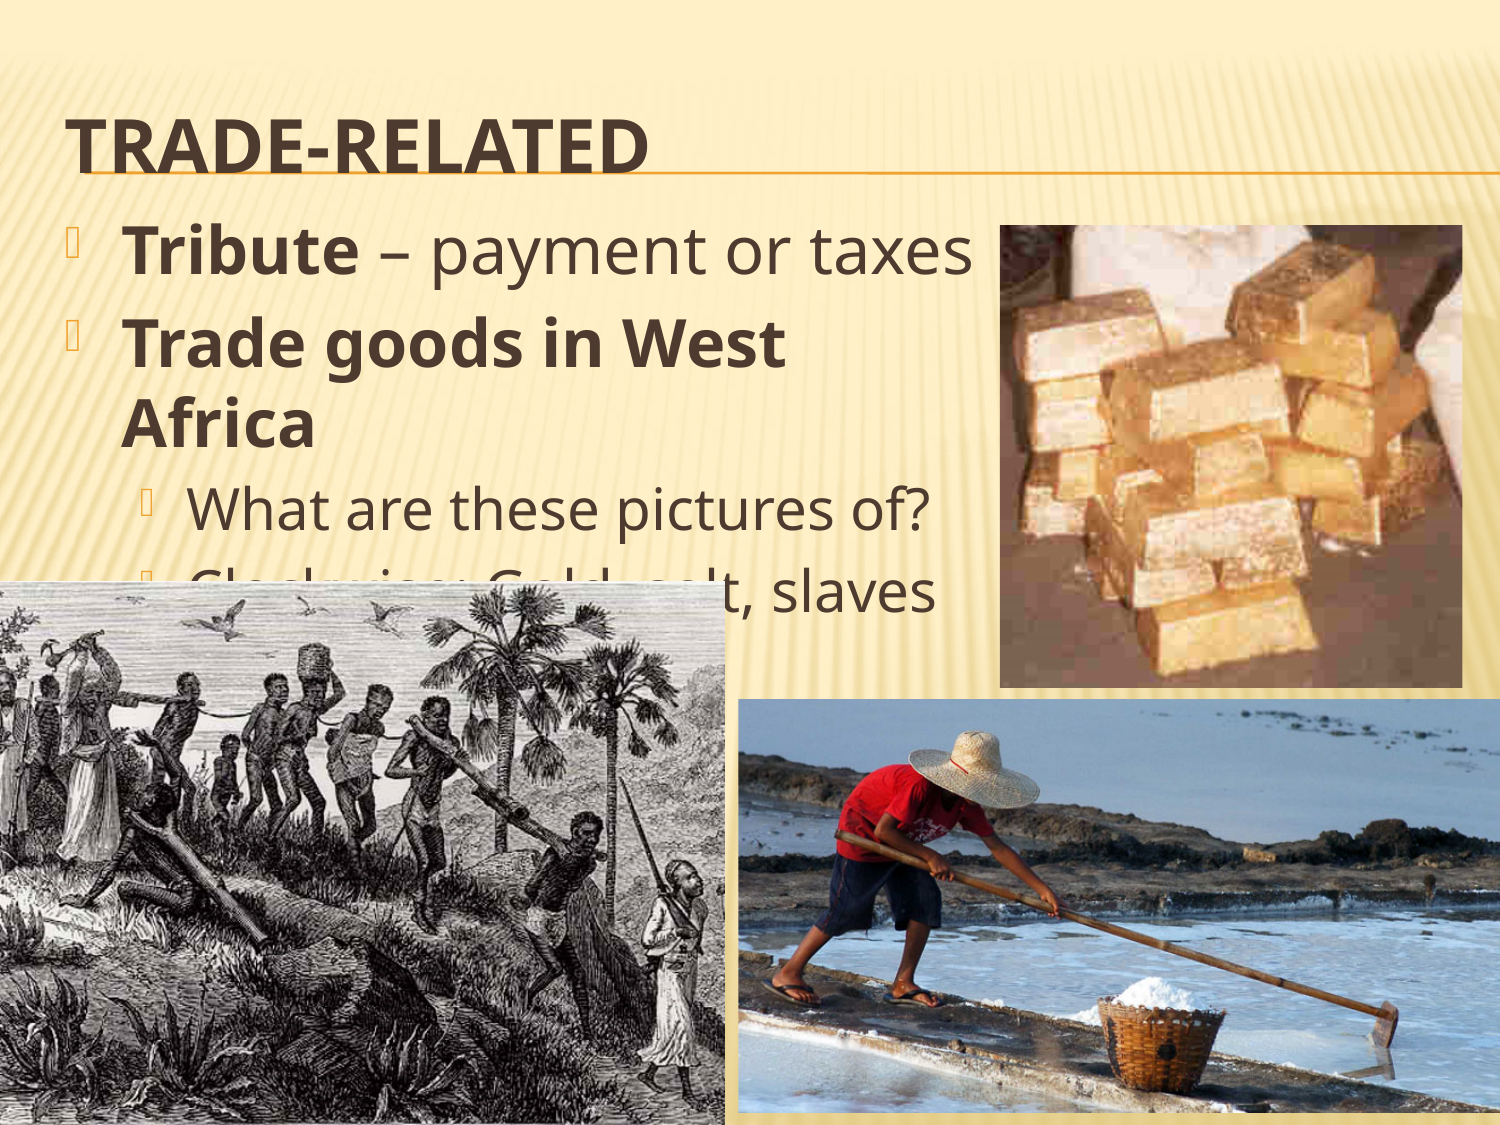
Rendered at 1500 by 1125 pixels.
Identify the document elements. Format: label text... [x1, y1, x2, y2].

title Trade-Related [50, 75, 1475, 213]
picture [0, 580, 726, 1125]
list Tribute – payment or taxes Trade goods in West Africa What are these pictures of? Clockwise: Gold, salt, slaves [50, 200, 1000, 699]
picture [738, 699, 1500, 1113]
picture [999, 224, 1463, 688]
